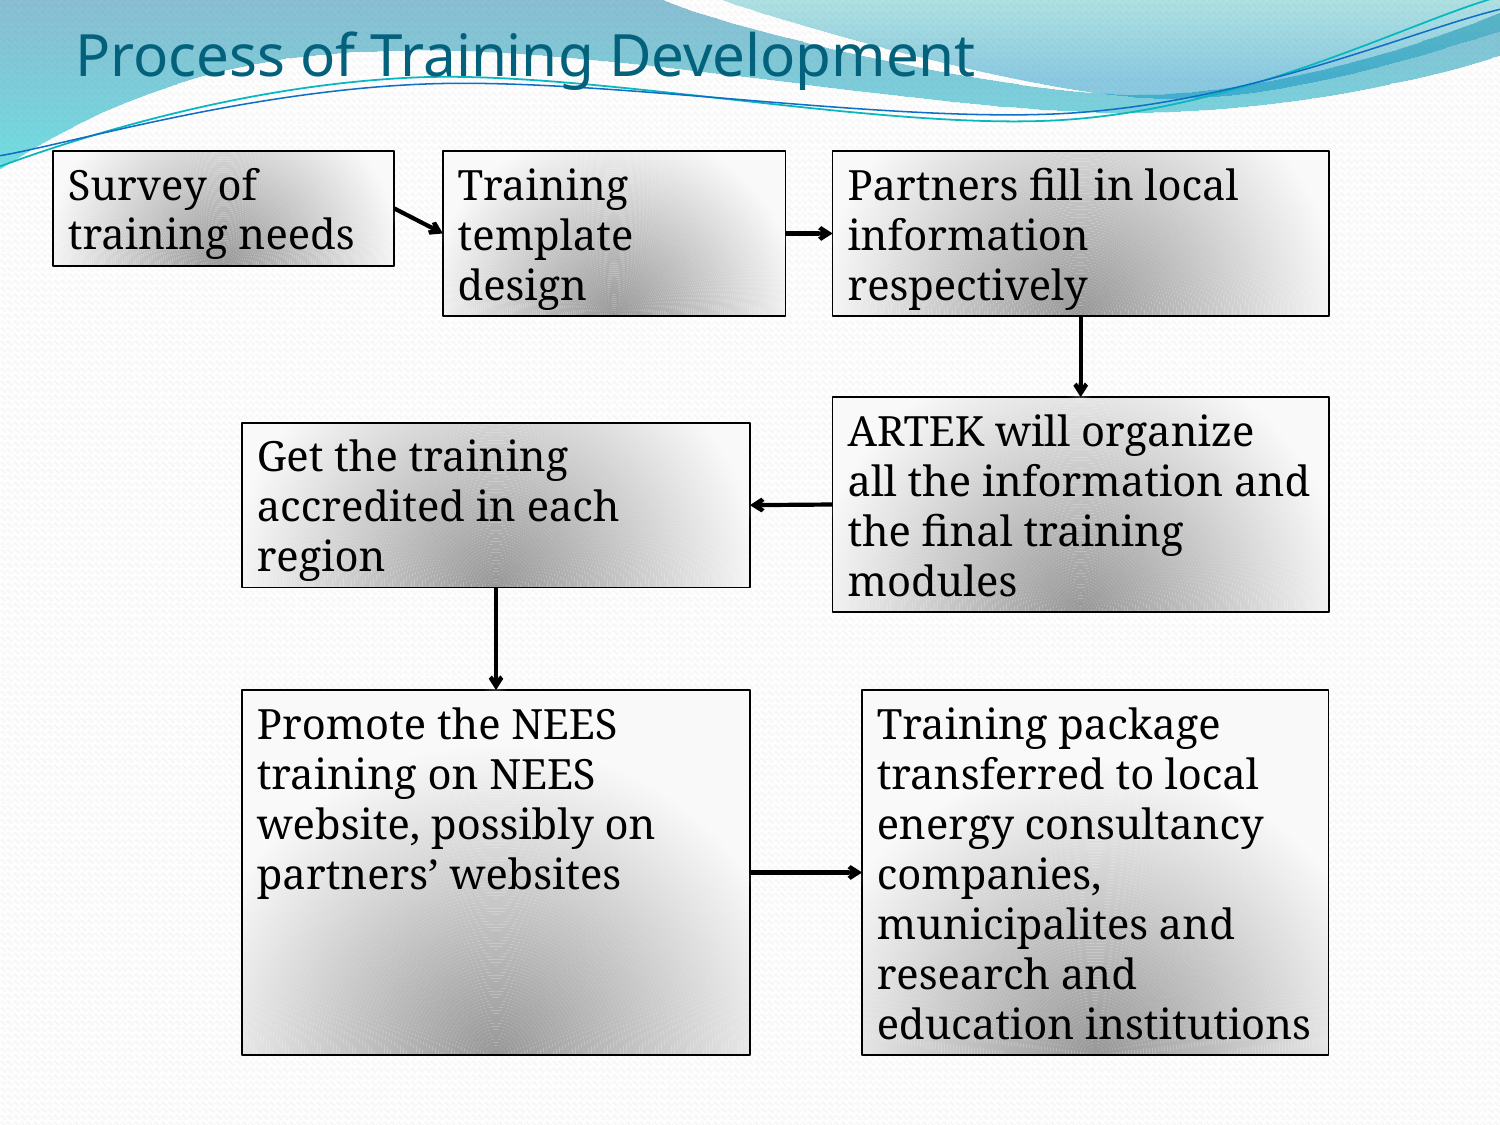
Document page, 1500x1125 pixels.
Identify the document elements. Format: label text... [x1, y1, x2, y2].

title Process of Training Development [75, 0, 1425, 89]
table_cell [1069, 396, 1090, 405]
text_box ARTEK will organize all the information and the final training modules [832, 396, 1330, 613]
table_cell x [442, 228, 446, 242]
text_box Promote the NEES training on NEES website, possibly on partners’ websites [241, 689, 751, 1056]
table_cell [746, 874, 751, 886]
text_box Get the training accredited in each region [241, 422, 751, 588]
table_cell [486, 689, 505, 698]
table_cell [747, 503, 751, 519]
table_cell [832, 506, 836, 517]
table_cell [491, 547, 495, 588]
text_box Training package transferred to local energy consultancy companies, municipalites and research and education institutions [861, 689, 1329, 1056]
text_box Partners fill in local information respectively [832, 150, 1330, 317]
text_box Survey of training needs [52, 150, 395, 267]
text_box Training template design [442, 150, 786, 317]
table_cell x [782, 234, 786, 245]
table_cell [390, 211, 395, 224]
table_cell [1076, 275, 1080, 317]
